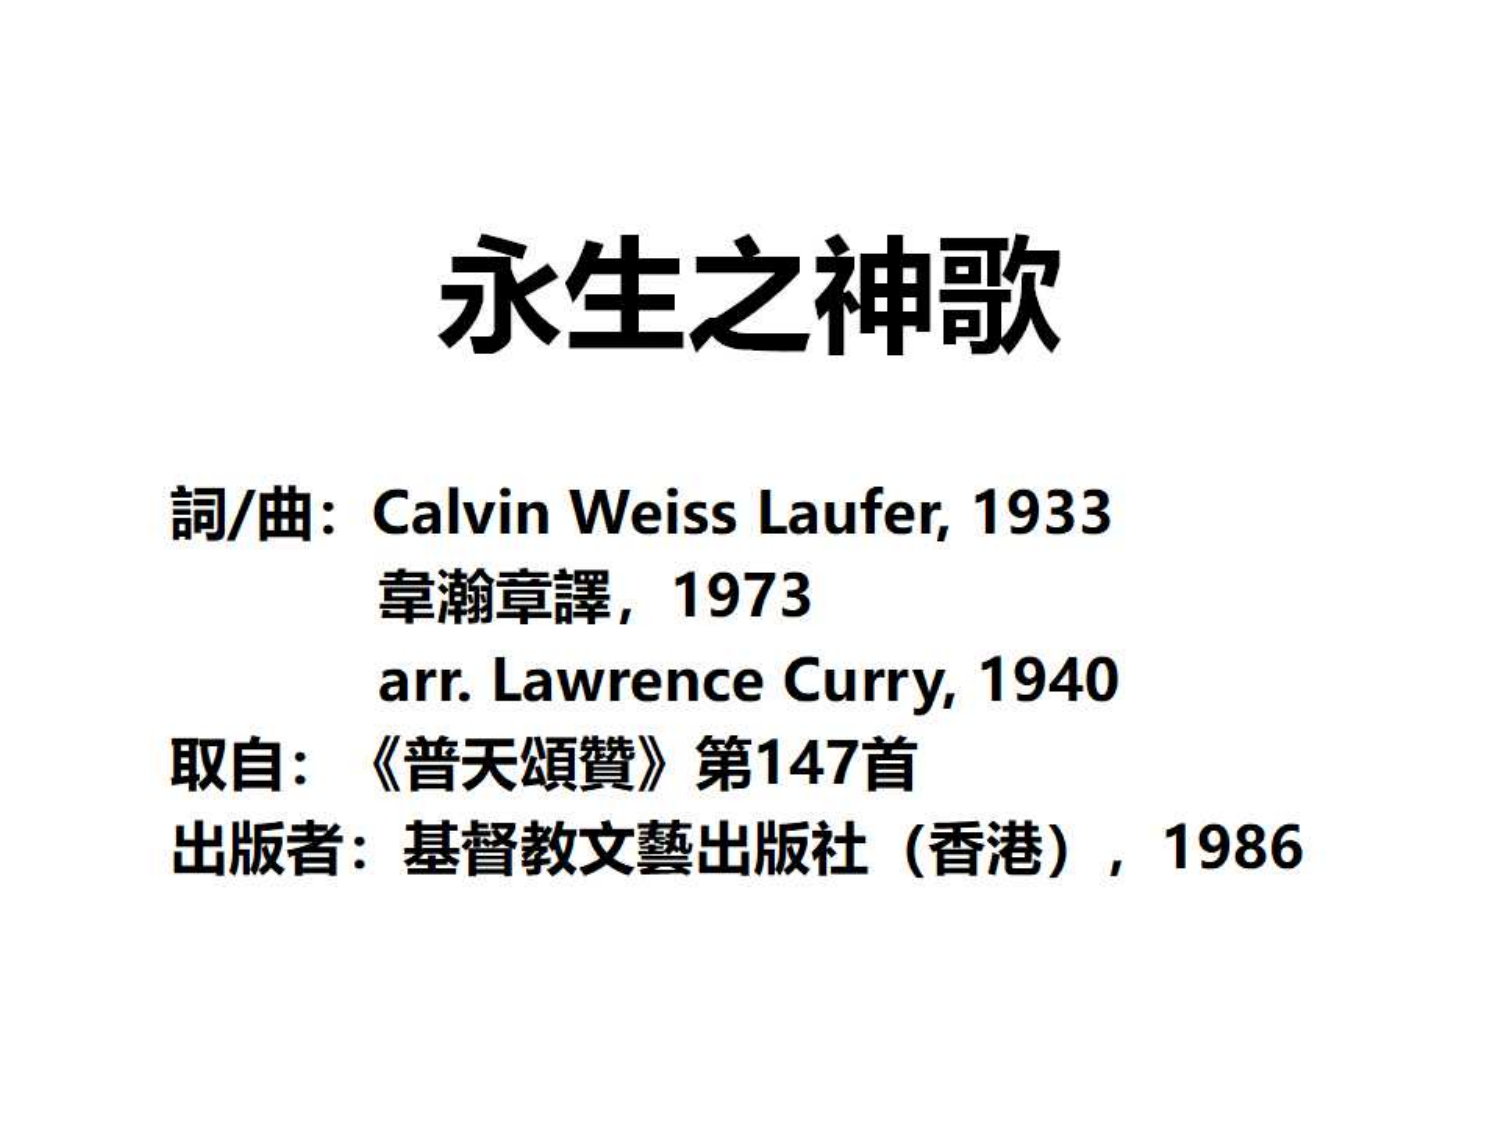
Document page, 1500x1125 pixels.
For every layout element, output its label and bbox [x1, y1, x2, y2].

list [0, 0, 1500, 1125]
